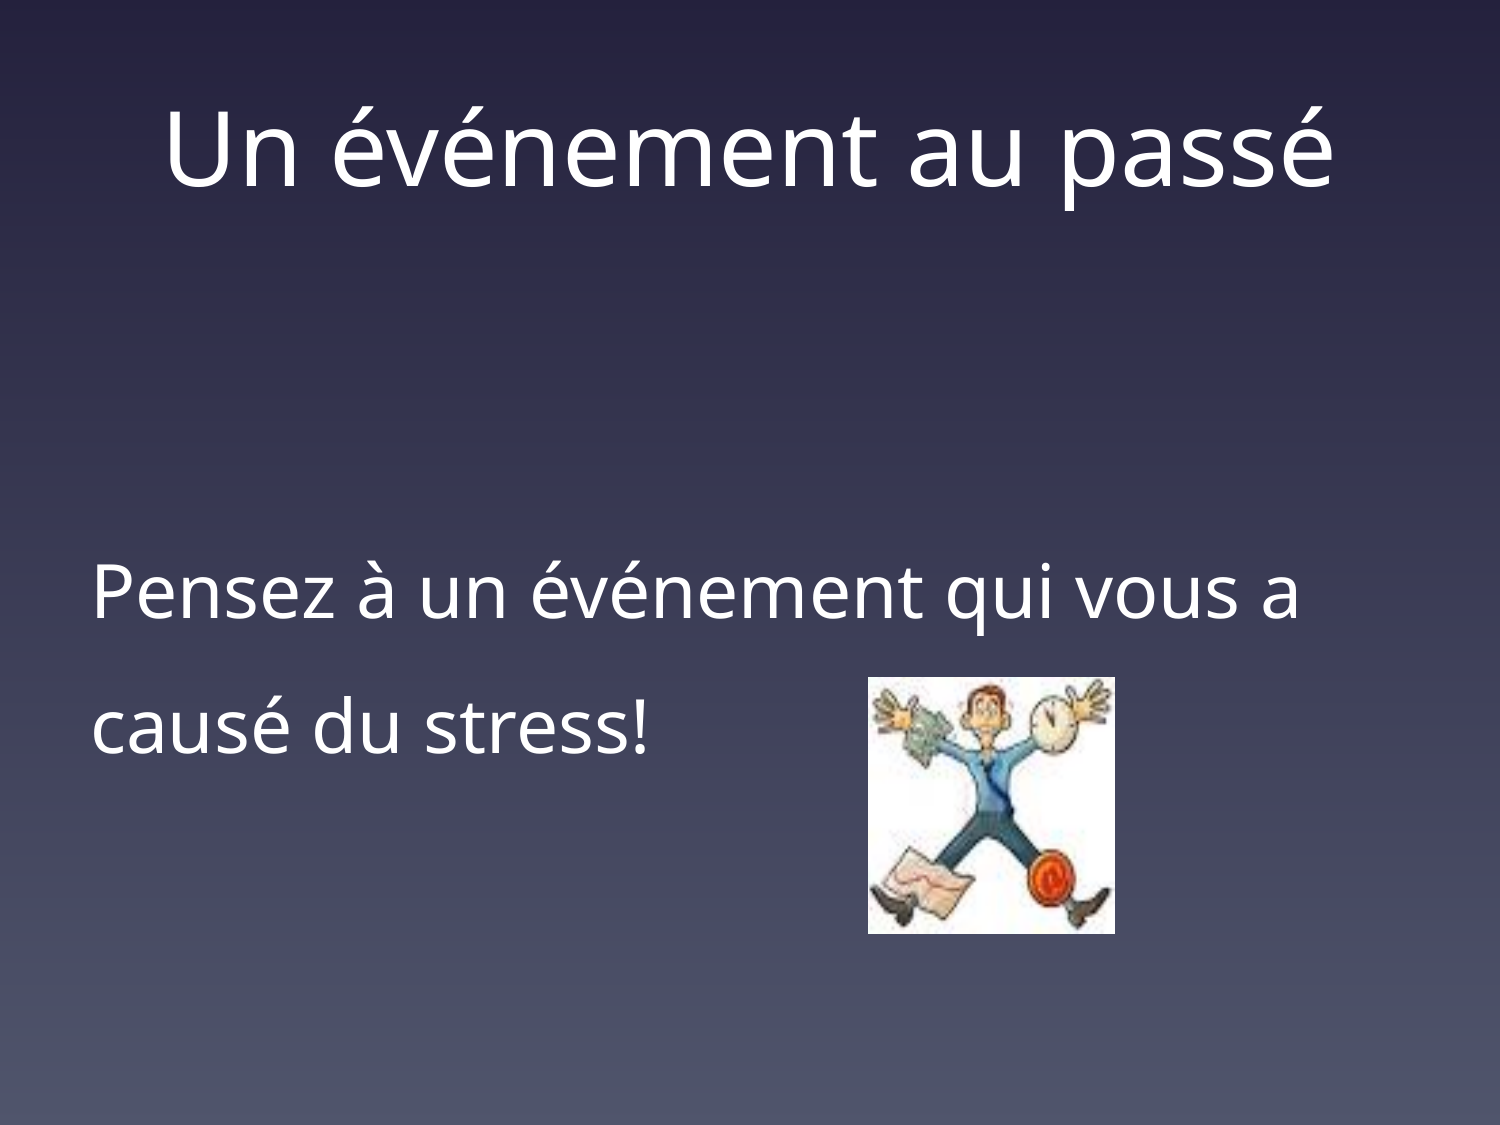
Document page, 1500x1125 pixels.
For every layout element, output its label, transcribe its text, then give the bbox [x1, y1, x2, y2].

title Un événement au passé [75, 75, 1425, 262]
list Pensez à un événement qui vous a causé du stress! [75, 262, 1425, 1005]
picture [868, 677, 1116, 934]
